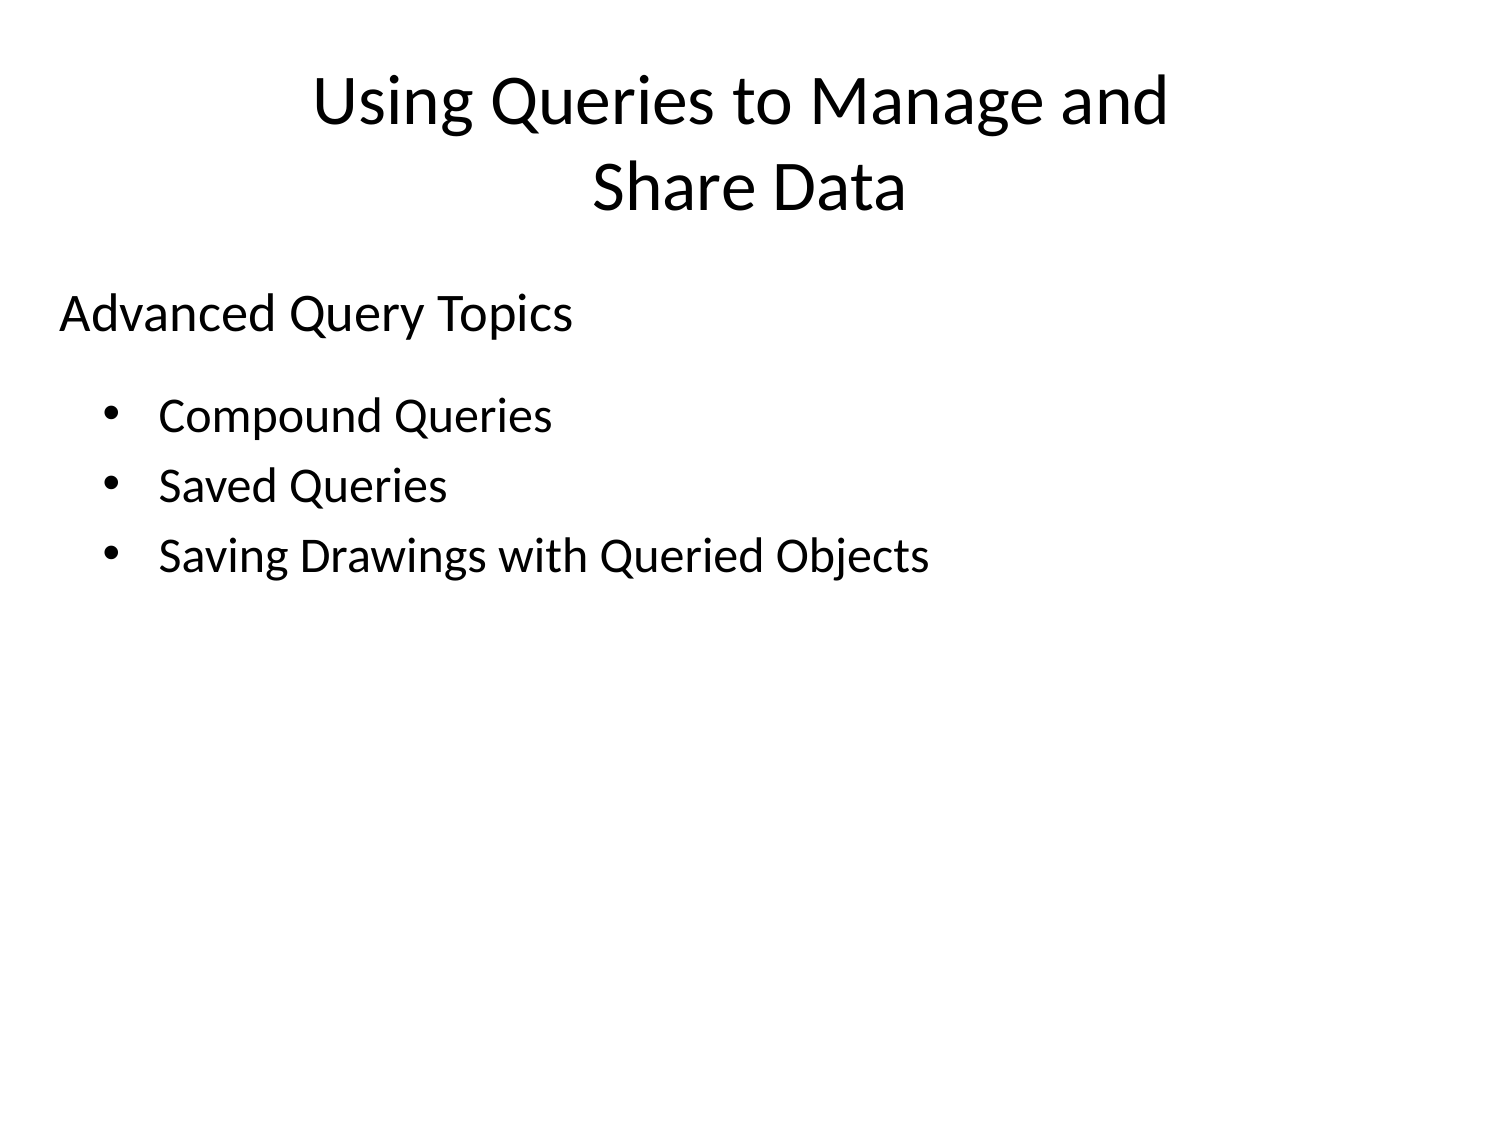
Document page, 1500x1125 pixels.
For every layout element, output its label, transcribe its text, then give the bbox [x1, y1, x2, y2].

text_box Advanced Query Topics [37, 237, 800, 350]
title Using Queries to Manage and Share Data [75, 45, 1425, 233]
list Compound Queries Saved Queries Saving Drawings with Queried Objects [87, 375, 1238, 1075]
